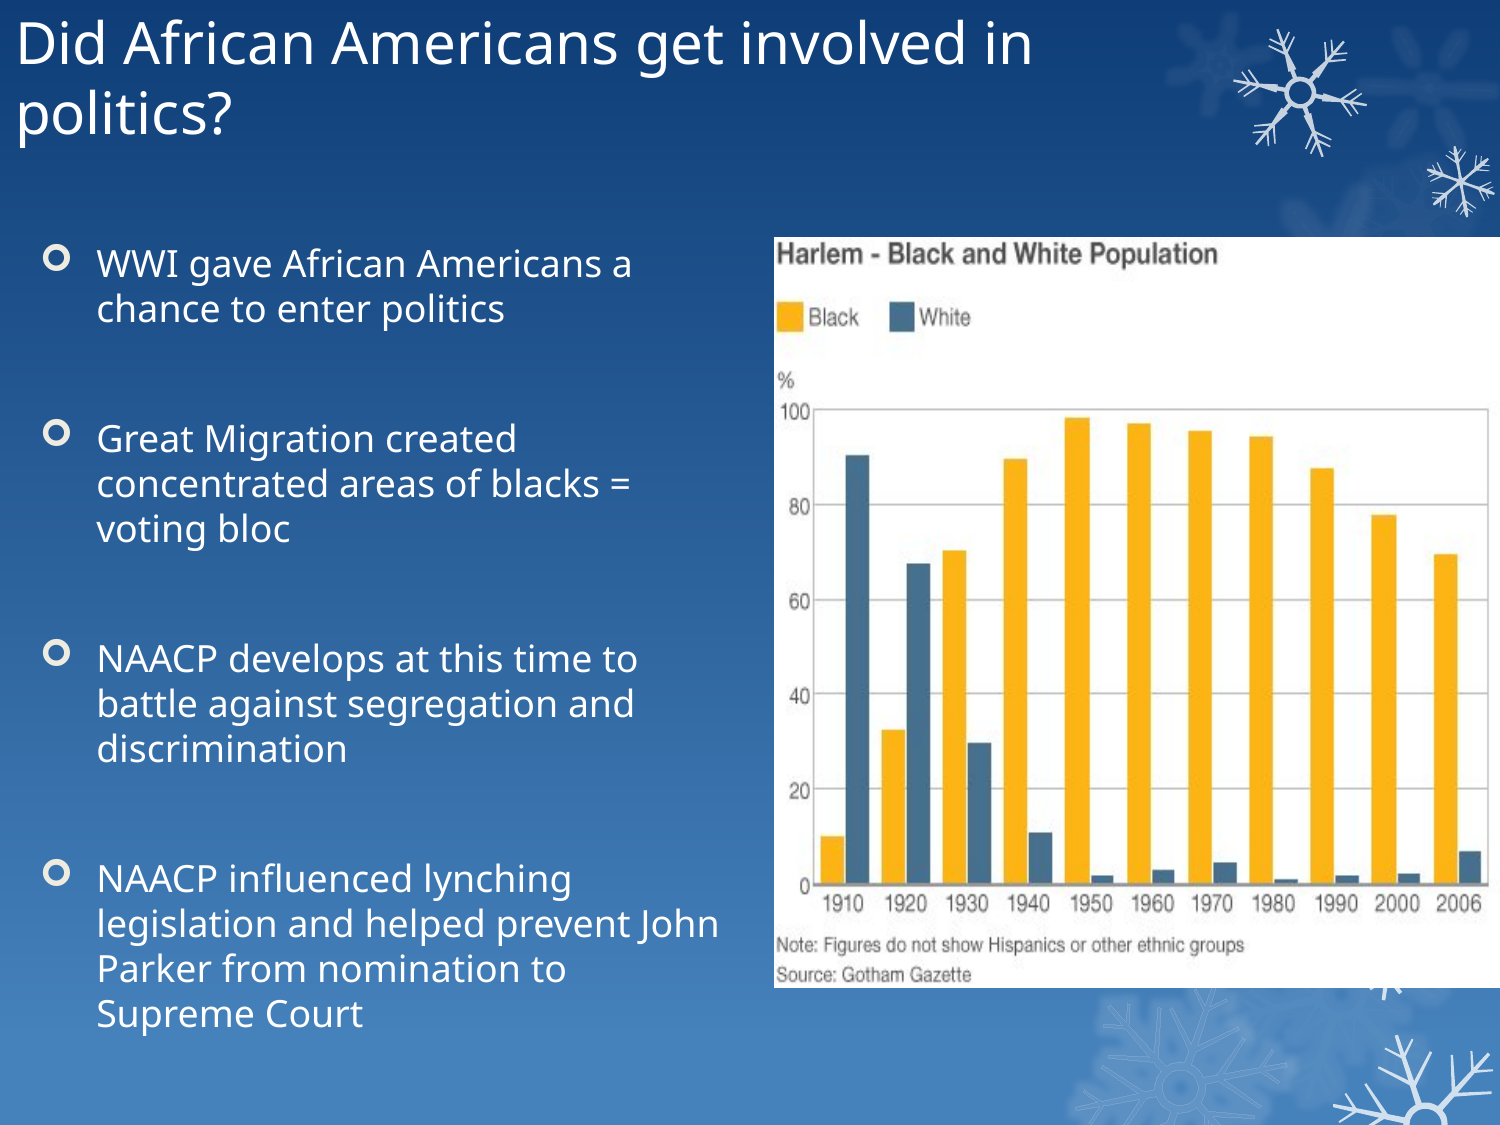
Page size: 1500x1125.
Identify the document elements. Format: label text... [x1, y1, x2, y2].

list WWI gave African Americans a chance to enter politics Great Migration created concentrated areas of blacks = voting bloc NAACP develops at this time to battle against segregation and discrimination NAACP influenced lynching legislation and helped prevent John Parker from nomination to Supreme Court [24, 174, 738, 1100]
picture [774, 236, 1500, 988]
title Did African Americans get involved in politics? [0, 0, 1225, 152]
